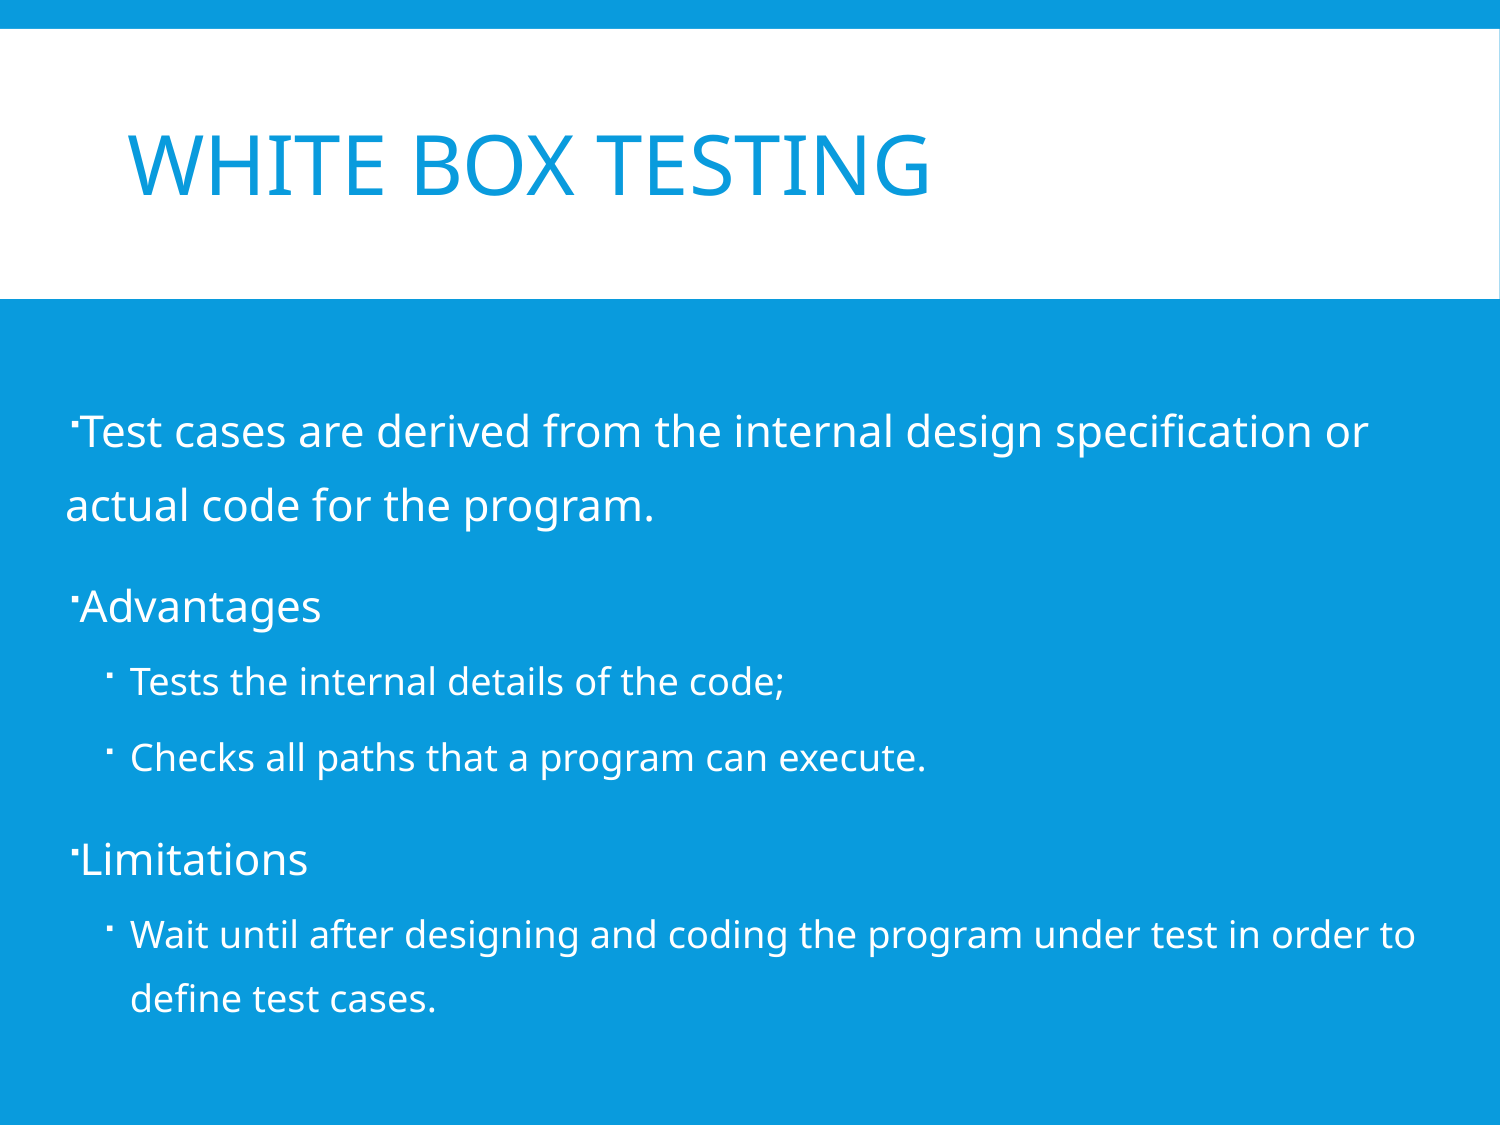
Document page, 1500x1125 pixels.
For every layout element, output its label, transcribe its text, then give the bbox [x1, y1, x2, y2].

title White Box Testing [112, 46, 1388, 294]
list Test cases are derived from the internal design specification or actual code for the program. Advantages Tests the internal details of the code; Checks all paths that a program can execute. Limitations Wait until after designing and coding the program under test in order to define test cases. [49, 374, 1476, 1033]
